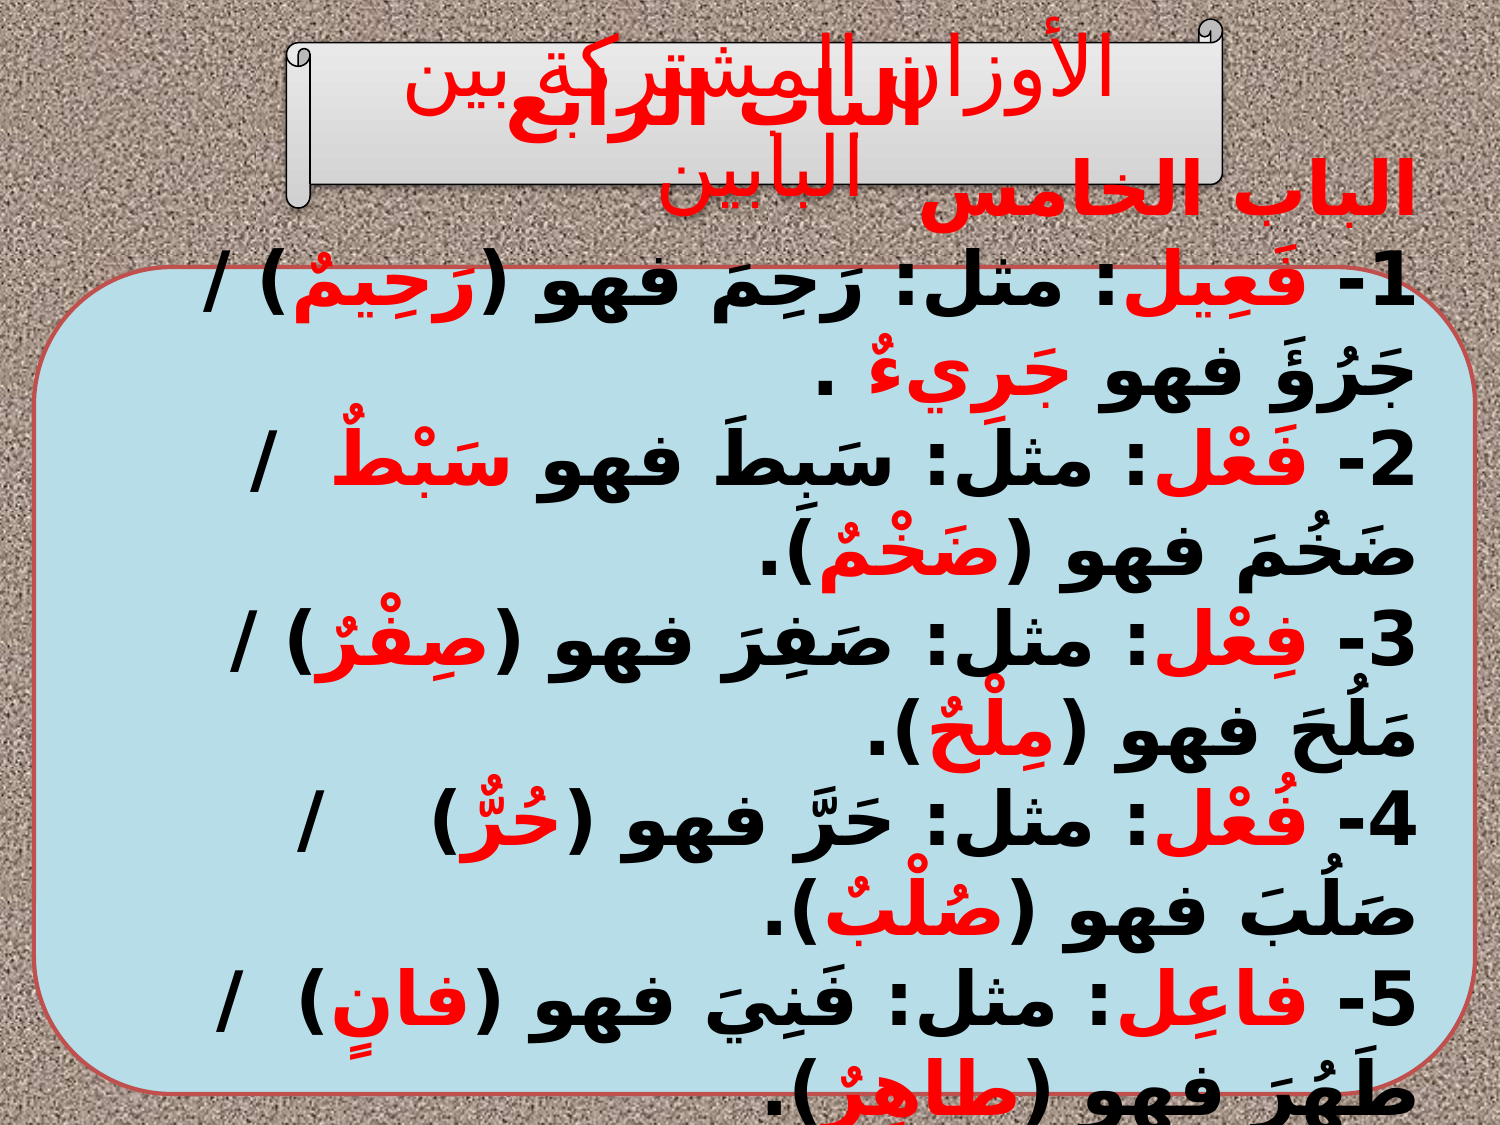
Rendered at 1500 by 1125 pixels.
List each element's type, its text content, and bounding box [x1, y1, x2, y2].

text_box الباب الرابع الباب الخامس 1- فَعِيل: مثل: رَحِمَ فهو (رَحِيمٌ) / جَرُؤَ فهو جَرِيءٌ . 2- فَعْل: مثل: سَبِطَ فهو سَبْطٌ / ضَخُمَ فهو (ضَخْمٌ). 3- فِعْل: مثل: صَفِرَ فهو (صِفْرٌ) / مَلُحَ فهو (مِلْحٌ). 4- فُعْل: مثل: حَرَّ فهو (حُرٌّ) / صَلُبَ فهو (صُلْبٌ). 5- فاعِل: مثل: فَنِيَ فهو (فانٍ) / طَهُرَ فهو (طاهِرٌ). 6- فَعِل: مثل: فَرِحَ فهو (فَرِحٌ) / نَجُسَ فهو (نَجِسٌ). [31, 264, 1478, 1097]
picture [0, 0, 1500, 1125]
text_box الأوزان المشتركة بين البابين [285, 18, 1224, 209]
